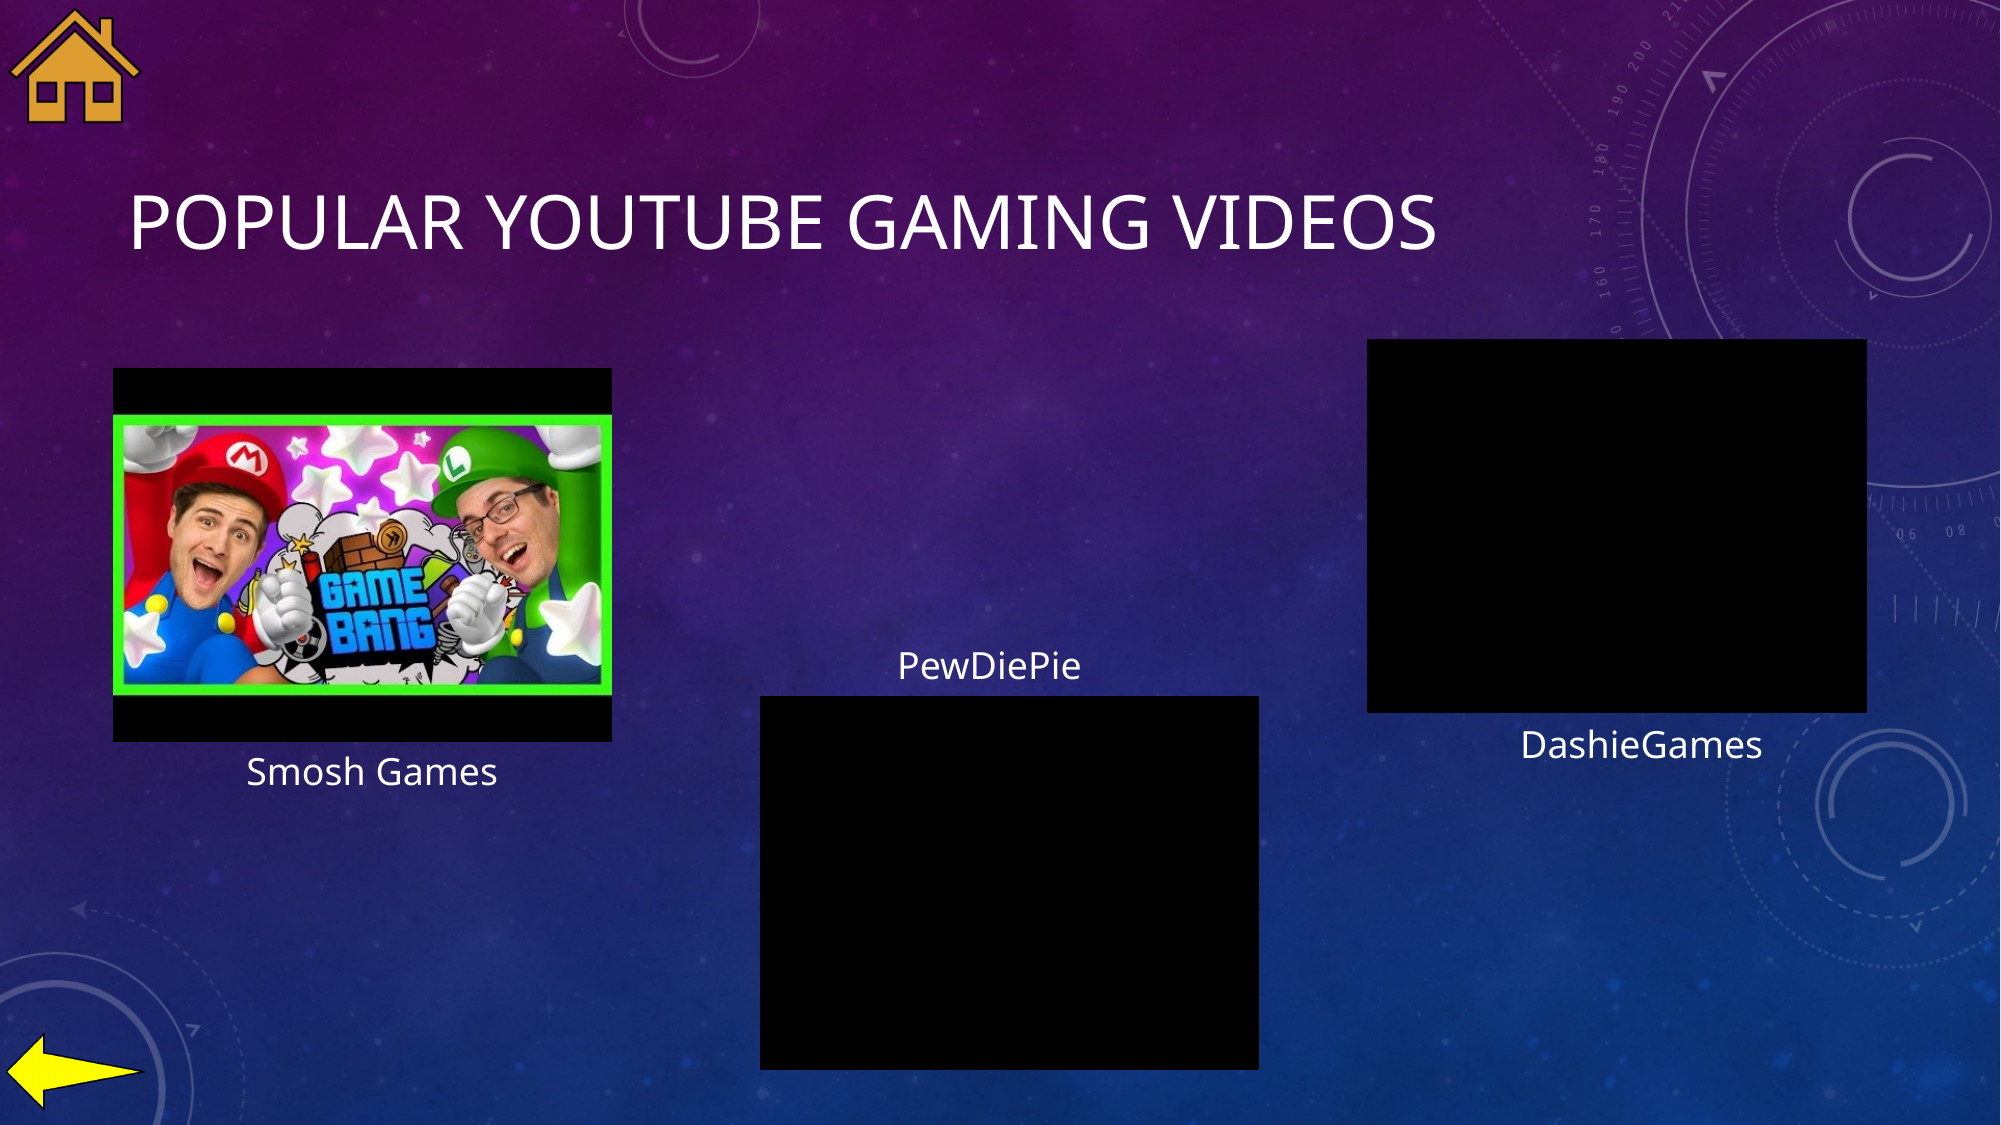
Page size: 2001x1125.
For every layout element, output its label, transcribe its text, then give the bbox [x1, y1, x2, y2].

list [112, 367, 613, 743]
picture [0, 0, 2001, 1125]
text_box Smosh Games [231, 754, 514, 801]
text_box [759, 695, 1260, 1071]
text_box PewDiePie [882, 634, 1098, 695]
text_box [1366, 338, 1868, 715]
title Popular YouTube gaming videos [112, 99, 1775, 339]
text_box DashieGames [1505, 726, 1779, 774]
